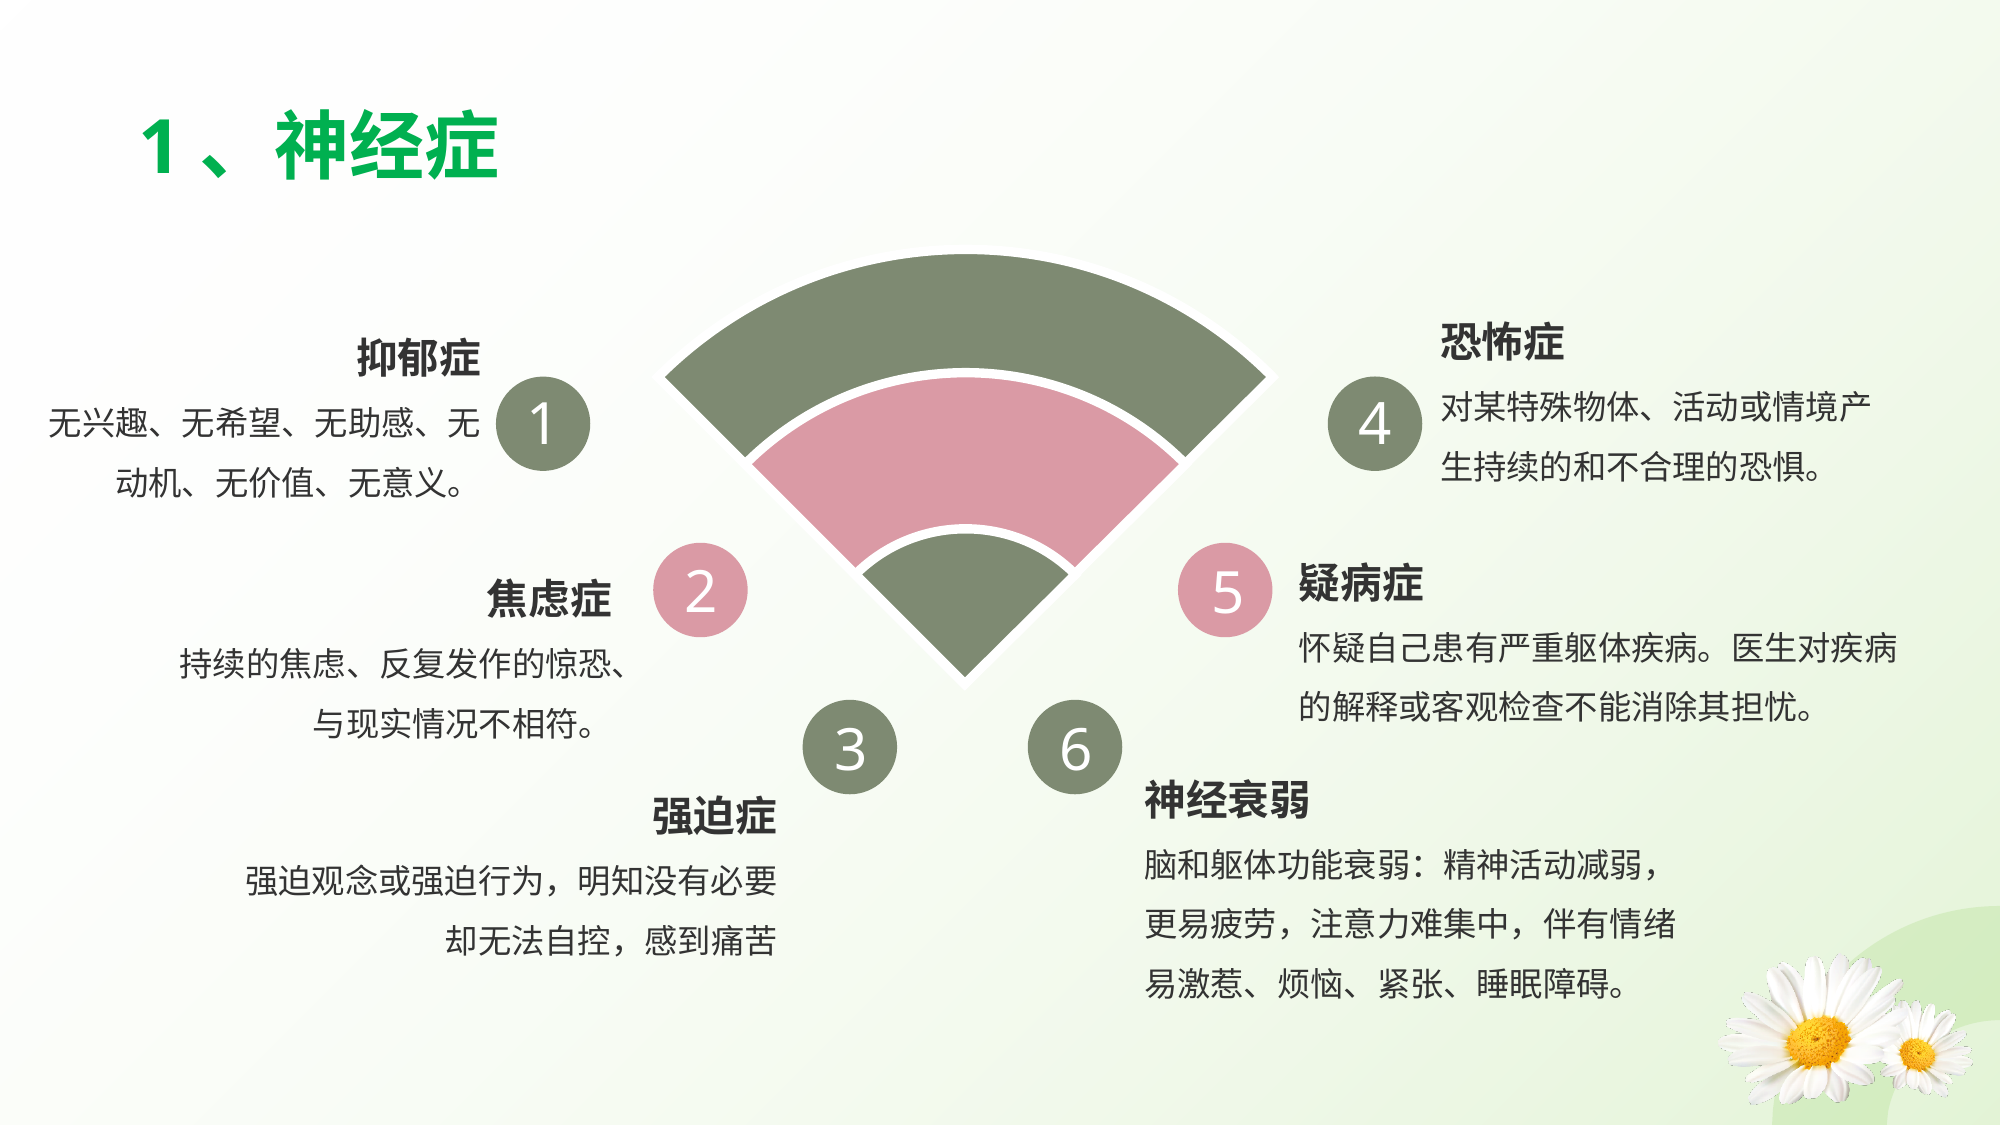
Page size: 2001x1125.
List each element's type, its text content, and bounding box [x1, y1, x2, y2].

text_box 恐怖症 对某特殊物体、活动或情境产生持续的和不合理的恐惧。 [1440, 290, 1902, 486]
text_box 强迫症 强迫观念或强迫行为，明知没有必要却无法自控，感到痛苦 [231, 765, 778, 960]
list 1、神经症 [138, 98, 1630, 224]
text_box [495, 159, 1423, 795]
text_box 神经衰弱 脑和躯体功能衰弱：精神活动减弱，更易疲劳，注意力难集中，伴有情绪易激惹、烦恼、紧张、睡眠障碍。 [1144, 748, 1700, 1004]
text_box 抑郁症 无兴趣、无希望、无助感、无动机、无价值、无意义。 [47, 307, 482, 503]
text_box 焦虑症 持续的焦虑、反复发作的惊恐、与现实情况不相符。 [178, 548, 495, 743]
picture [1718, 953, 1973, 1105]
text_box 疑病症 怀疑自己患有严重躯体疾病。医生对疾病的解释或客观检查不能消除其担忧。 [1423, 531, 1902, 727]
